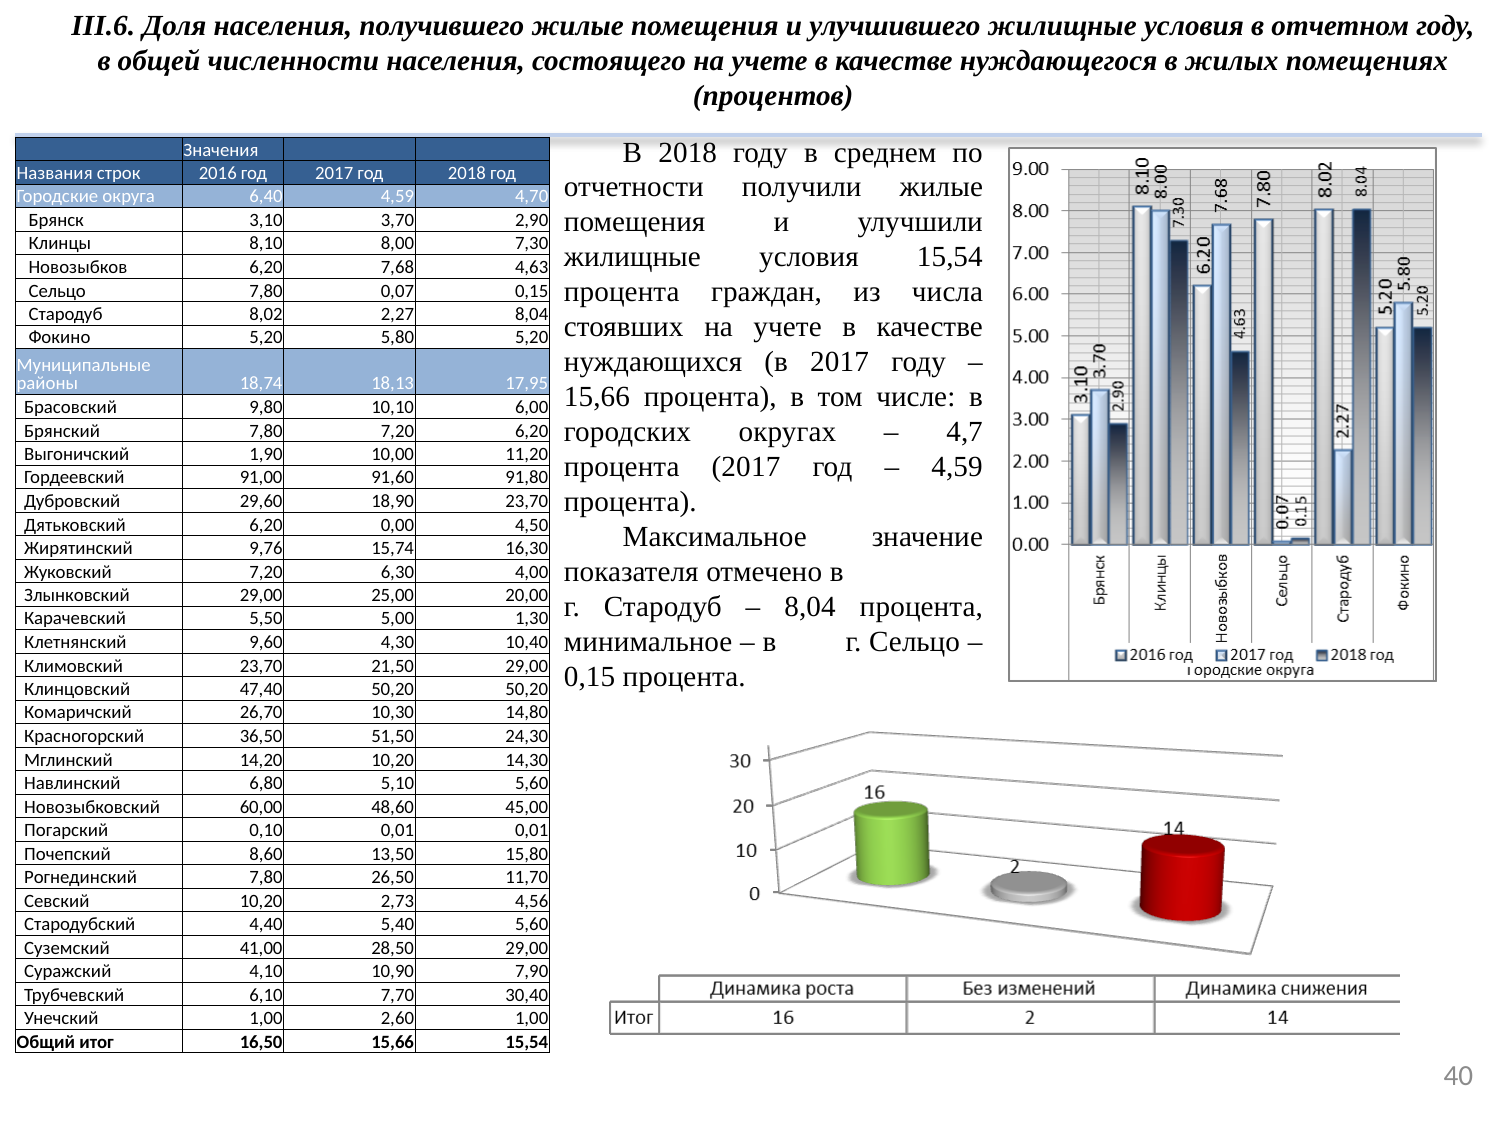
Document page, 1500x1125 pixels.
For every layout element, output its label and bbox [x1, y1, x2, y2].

table_header [16, 138, 182, 160]
table_cell [416, 889, 549, 911]
table_cell [183, 983, 283, 1005]
table_cell [183, 936, 283, 958]
table_cell [16, 889, 182, 911]
table_cell [183, 912, 283, 935]
table_cell [284, 326, 415, 348]
table_cell [183, 279, 283, 301]
table_cell [284, 513, 415, 535]
table_cell [284, 889, 415, 911]
table_cell [416, 185, 549, 207]
slide_number [1399, 1034, 1488, 1113]
text_box [1001, 140, 1444, 690]
table_cell [183, 654, 283, 676]
table_cell [416, 349, 549, 394]
table_cell [284, 442, 415, 465]
table_cell [16, 959, 182, 982]
table_cell [284, 279, 415, 301]
table_cell [416, 466, 549, 488]
table_cell [183, 326, 283, 348]
table_header [183, 138, 283, 160]
table_cell [416, 232, 549, 254]
table_cell [16, 795, 182, 817]
table_cell [284, 701, 415, 723]
table_cell [284, 560, 415, 582]
table_cell [183, 349, 283, 394]
table_cell [16, 442, 182, 465]
table_cell [284, 419, 415, 441]
table_cell [284, 1030, 415, 1052]
table_cell [16, 1006, 182, 1029]
table_cell [416, 983, 549, 1005]
table_cell [416, 818, 549, 841]
table_cell [16, 302, 182, 325]
table_header [284, 138, 415, 160]
table_cell [183, 959, 283, 982]
table_cell [183, 536, 283, 559]
table_cell [16, 349, 182, 394]
table_cell [284, 302, 415, 325]
table_cell [183, 1006, 283, 1029]
table_cell [183, 677, 283, 700]
table_cell [284, 936, 415, 958]
table_cell [284, 489, 415, 512]
table_cell [416, 959, 549, 982]
text_box [15, 125, 1483, 1055]
table_cell [16, 513, 182, 535]
table_cell [416, 748, 549, 770]
table_cell [16, 983, 182, 1005]
table_cell [183, 513, 283, 535]
table_cell [183, 419, 283, 441]
table_cell [284, 232, 415, 254]
table_cell [416, 771, 549, 794]
table_cell [16, 489, 182, 512]
table_cell [416, 208, 549, 231]
table_cell [183, 842, 283, 864]
table_header [416, 138, 549, 160]
table_cell [284, 771, 415, 794]
table_cell [284, 395, 415, 418]
table_cell [416, 279, 549, 301]
table_cell [284, 842, 415, 864]
table_cell [284, 161, 415, 184]
table_cell [416, 654, 549, 676]
table_cell [284, 818, 415, 841]
table_cell [284, 208, 415, 231]
table_cell [183, 489, 283, 512]
table_cell [284, 255, 415, 278]
table_cell [416, 1030, 549, 1052]
table_cell [183, 232, 283, 254]
table_cell [416, 1006, 549, 1029]
table_cell [16, 185, 182, 207]
table_cell [416, 842, 549, 864]
table_cell [183, 395, 283, 418]
table_cell [416, 560, 549, 582]
table_cell [183, 607, 283, 629]
table_cell [416, 302, 549, 325]
table_cell [183, 818, 283, 841]
table_cell [284, 865, 415, 888]
table_cell [416, 677, 549, 700]
table_cell [416, 630, 549, 653]
table_cell [16, 912, 182, 935]
table_cell [16, 865, 182, 888]
table_cell [16, 466, 182, 488]
table_cell [284, 677, 415, 700]
table_cell [416, 583, 549, 606]
table_cell [183, 701, 283, 723]
table_cell [284, 630, 415, 653]
table_cell [284, 724, 415, 747]
table_cell [16, 630, 182, 653]
table_cell [16, 771, 182, 794]
table_cell [183, 442, 283, 465]
table_cell [416, 161, 549, 184]
table_cell [183, 185, 283, 207]
table_cell [183, 865, 283, 888]
table_cell [183, 255, 283, 278]
table_cell [16, 232, 182, 254]
table_cell [416, 419, 549, 441]
table_cell [16, 936, 182, 958]
table_cell [16, 701, 182, 723]
table_cell [16, 607, 182, 629]
table_cell [416, 701, 549, 723]
table_cell [284, 607, 415, 629]
table_cell [183, 208, 283, 231]
table_cell [183, 795, 283, 817]
table_cell [416, 865, 549, 888]
table_cell [416, 912, 549, 935]
table_cell [284, 959, 415, 982]
table_cell [16, 654, 182, 676]
table_cell [16, 208, 182, 231]
table_cell [16, 395, 182, 418]
text_box [52, 0, 1494, 119]
table_cell [16, 818, 182, 841]
table_cell [16, 161, 182, 184]
table_cell [16, 326, 182, 348]
table_cell [284, 748, 415, 770]
table_cell [16, 677, 182, 700]
table_cell [284, 912, 415, 935]
table_cell [183, 302, 283, 325]
table_cell [284, 185, 415, 207]
table_cell [183, 630, 283, 653]
table_cell [416, 607, 549, 629]
table_cell [416, 326, 549, 348]
table_cell [284, 583, 415, 606]
table_cell [416, 395, 549, 418]
table_cell [16, 279, 182, 301]
table_cell [284, 795, 415, 817]
table_cell [183, 560, 283, 582]
table_cell [416, 536, 549, 559]
table_cell [183, 583, 283, 606]
table_cell [183, 466, 283, 488]
table_cell [16, 842, 182, 864]
table_cell [183, 748, 283, 770]
table_cell [183, 724, 283, 747]
table_cell [416, 513, 549, 535]
table_cell [416, 489, 549, 512]
table_cell [284, 349, 415, 394]
table_cell [16, 748, 182, 770]
table_cell [284, 983, 415, 1005]
table_cell [183, 161, 283, 184]
table_cell [284, 654, 415, 676]
table_cell [16, 724, 182, 747]
table_cell [16, 419, 182, 441]
table_cell [284, 536, 415, 559]
table_cell [416, 724, 549, 747]
table_cell [416, 795, 549, 817]
table_cell [16, 583, 182, 606]
table_cell [183, 771, 283, 794]
table_cell [284, 466, 415, 488]
table_cell [416, 936, 549, 958]
table_cell [416, 255, 549, 278]
table_cell [16, 560, 182, 582]
table_cell [416, 442, 549, 465]
table_cell [16, 255, 182, 278]
table_cell [183, 889, 283, 911]
table_cell [284, 1006, 415, 1029]
table_cell [16, 1030, 182, 1052]
table_cell [183, 1030, 283, 1052]
table_cell [16, 536, 182, 559]
